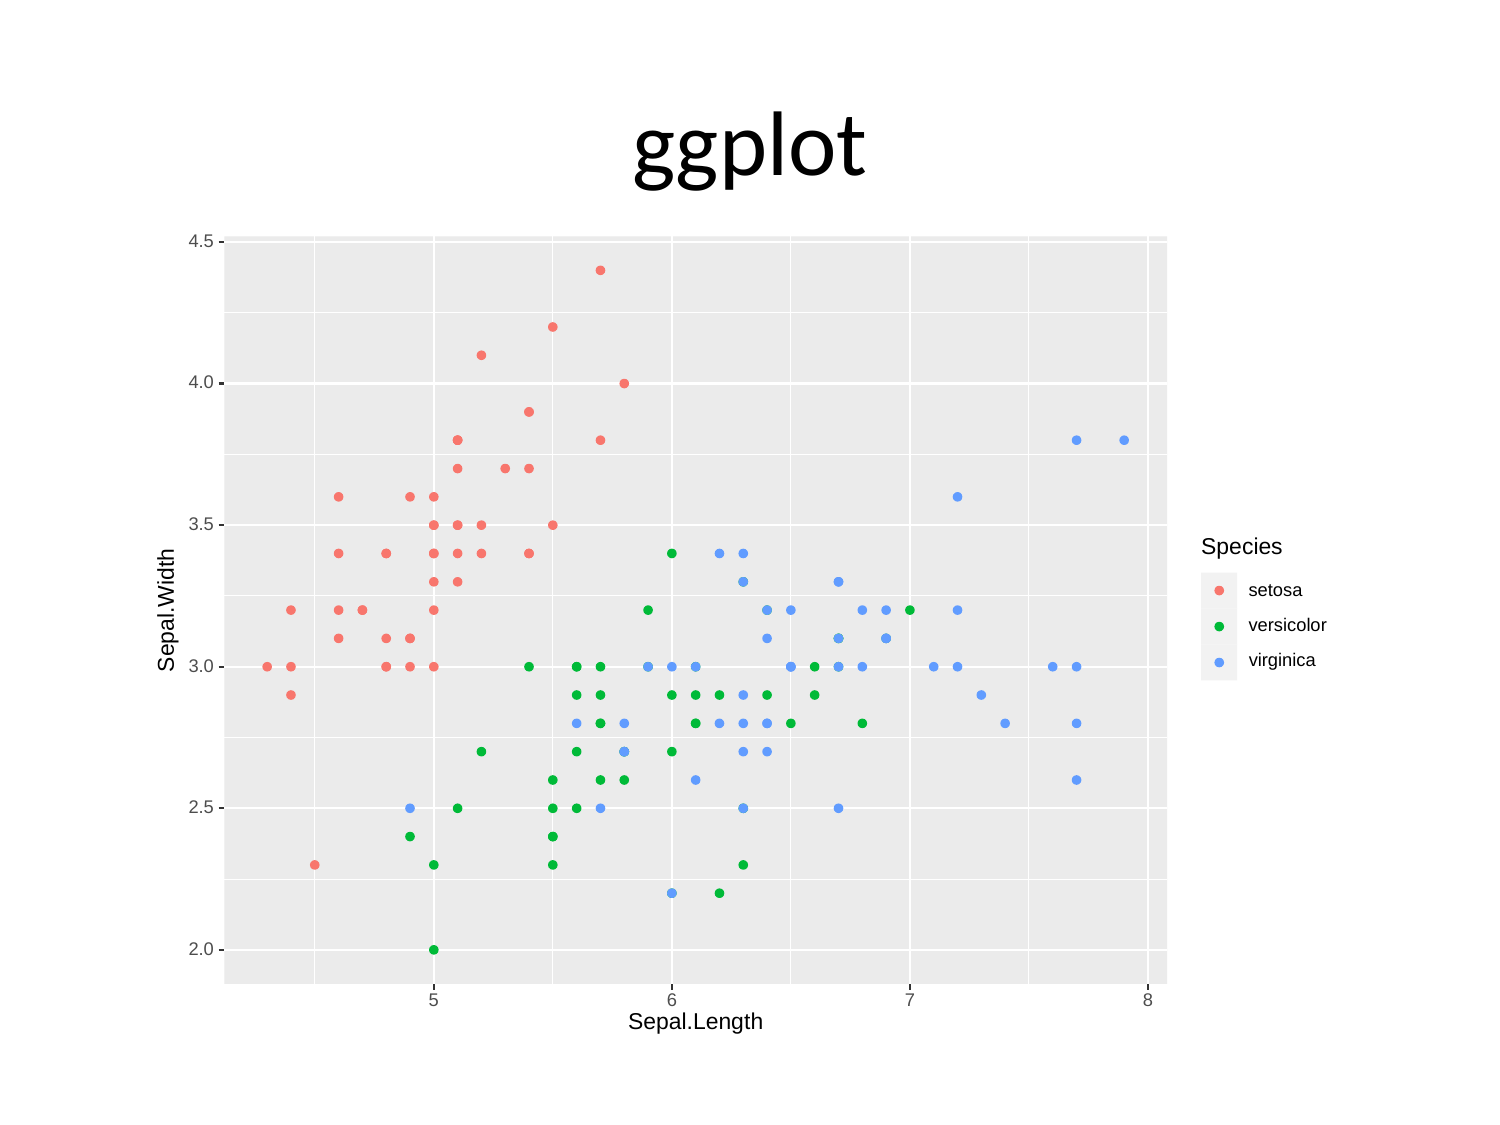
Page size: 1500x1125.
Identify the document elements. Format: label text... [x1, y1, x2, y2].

title ggplot [75, 45, 1425, 233]
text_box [149, 224, 1351, 1051]
